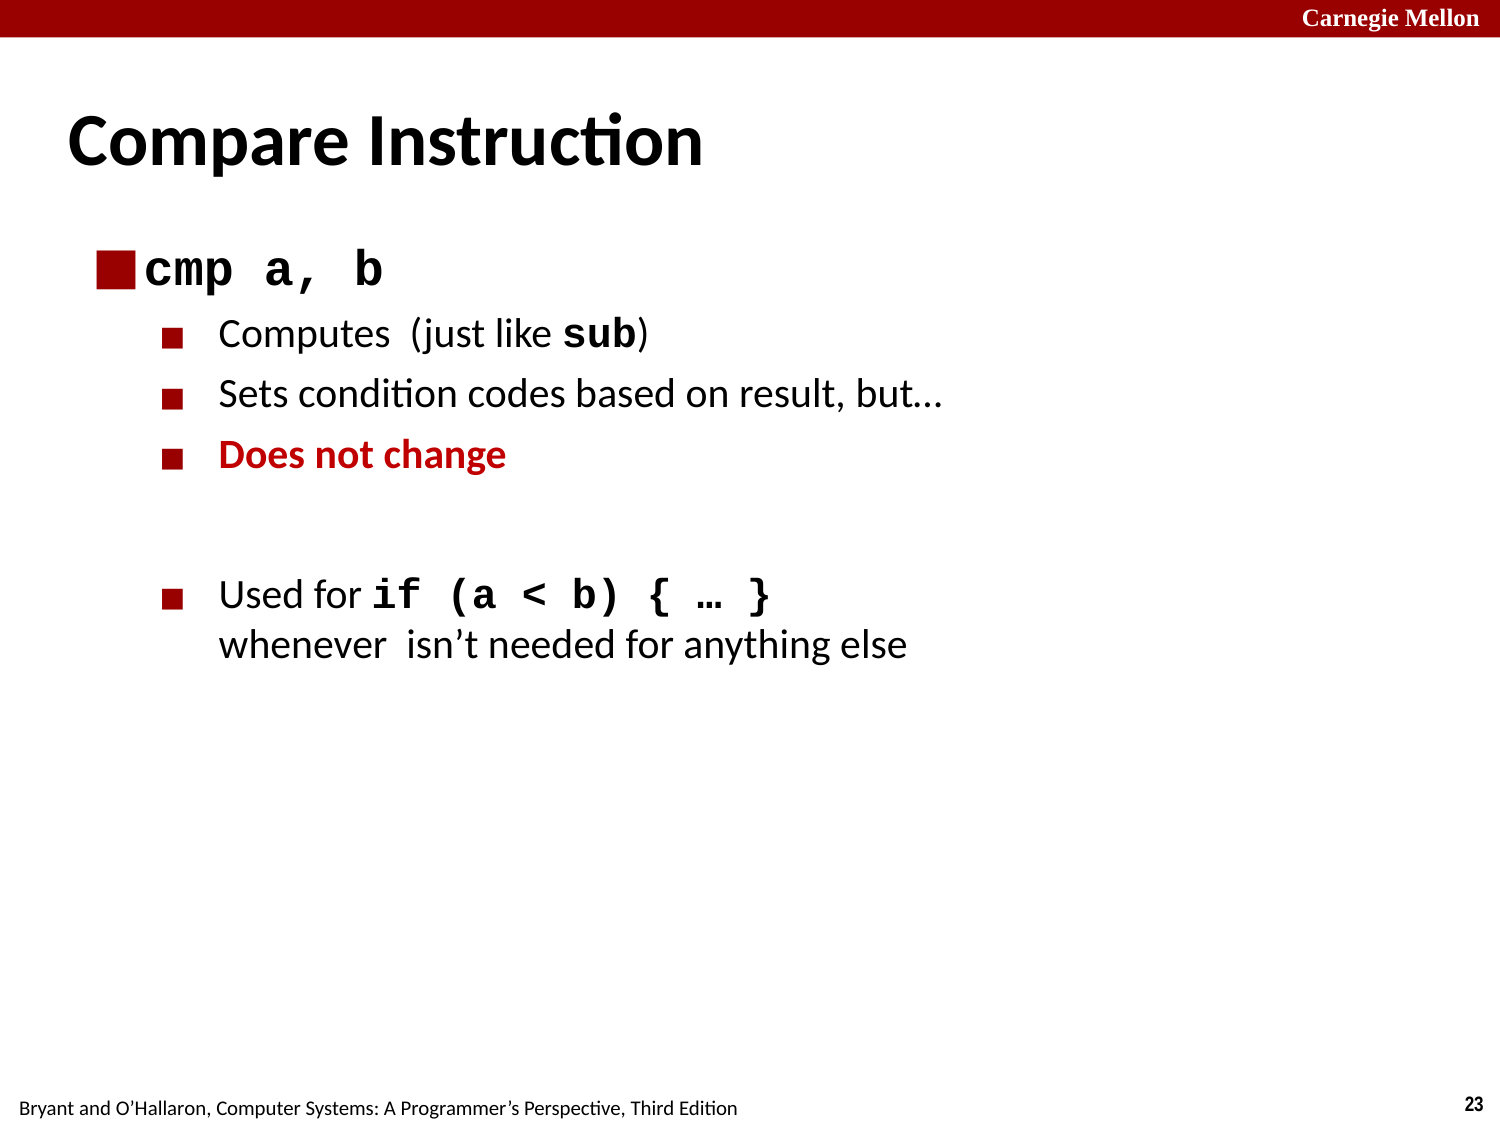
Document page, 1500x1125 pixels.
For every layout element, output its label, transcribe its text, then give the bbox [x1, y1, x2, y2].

title Compare Instruction [62, 41, 1438, 230]
